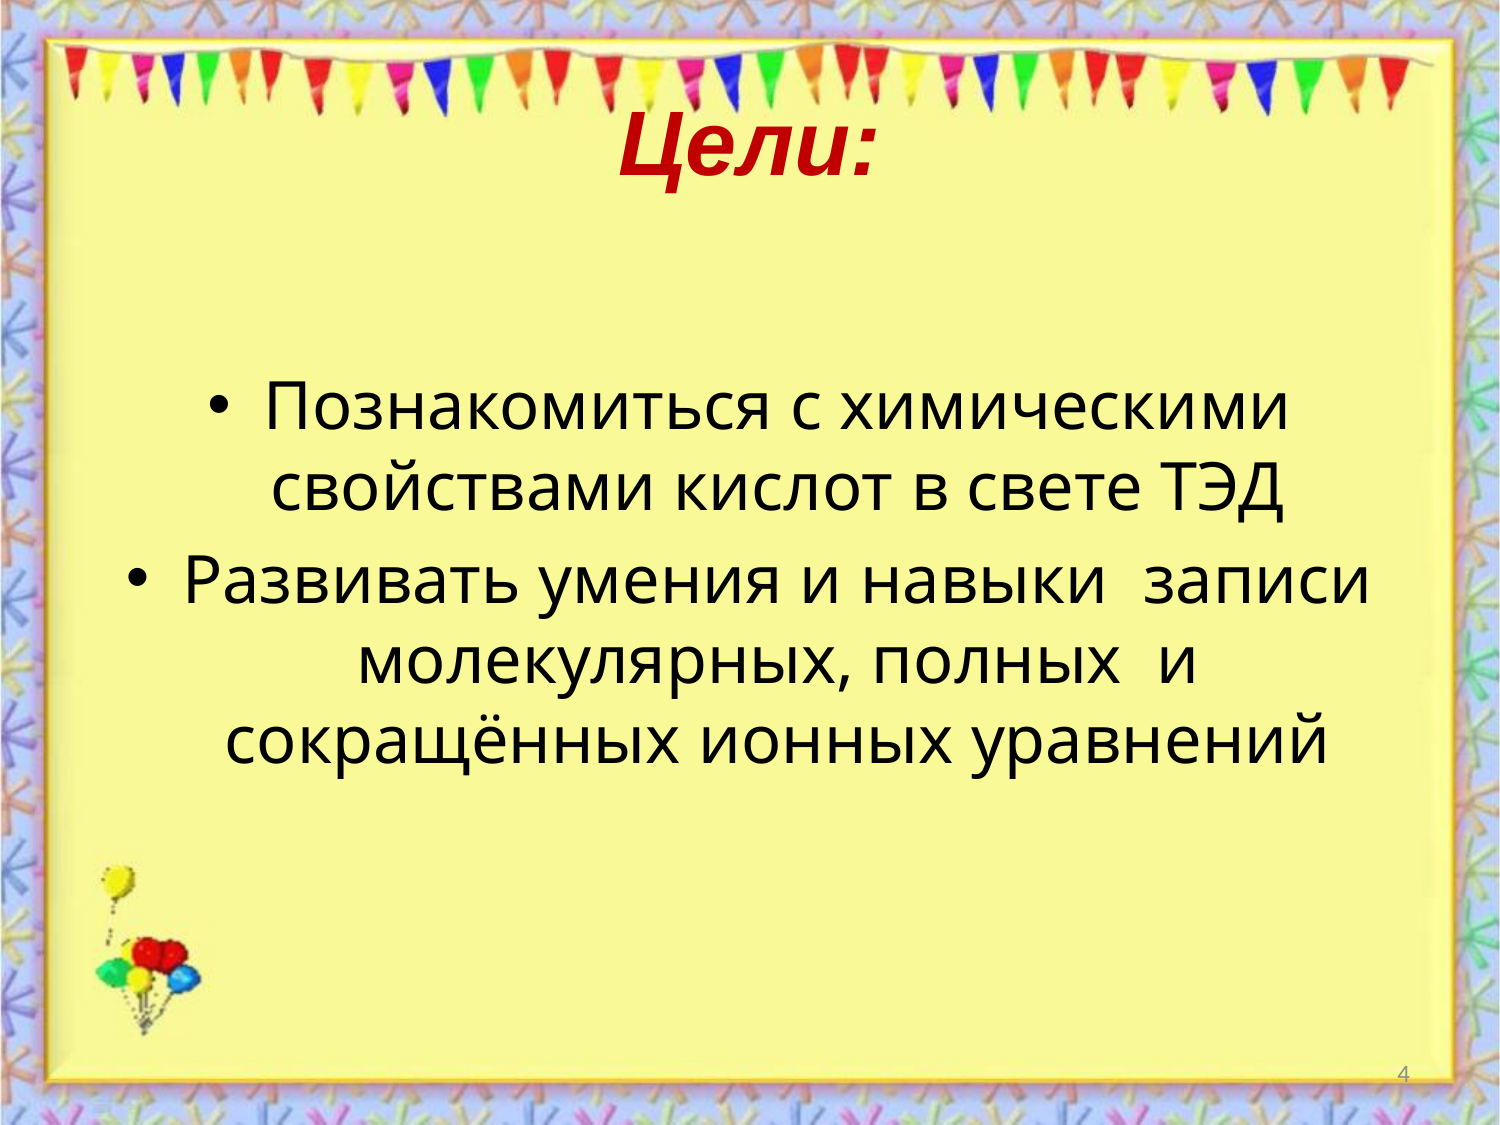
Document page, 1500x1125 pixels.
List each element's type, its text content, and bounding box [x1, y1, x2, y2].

list Познакомиться с химическими свойствами кислот в свете ТЭД Развивать умения и навыки записи молекулярных, полных и сокращённых ионных уравнений [75, 262, 1425, 1005]
slide_number 4 [1074, 1042, 1425, 1103]
picture [0, 0, 1500, 1125]
title Цели: [75, 45, 1425, 233]
